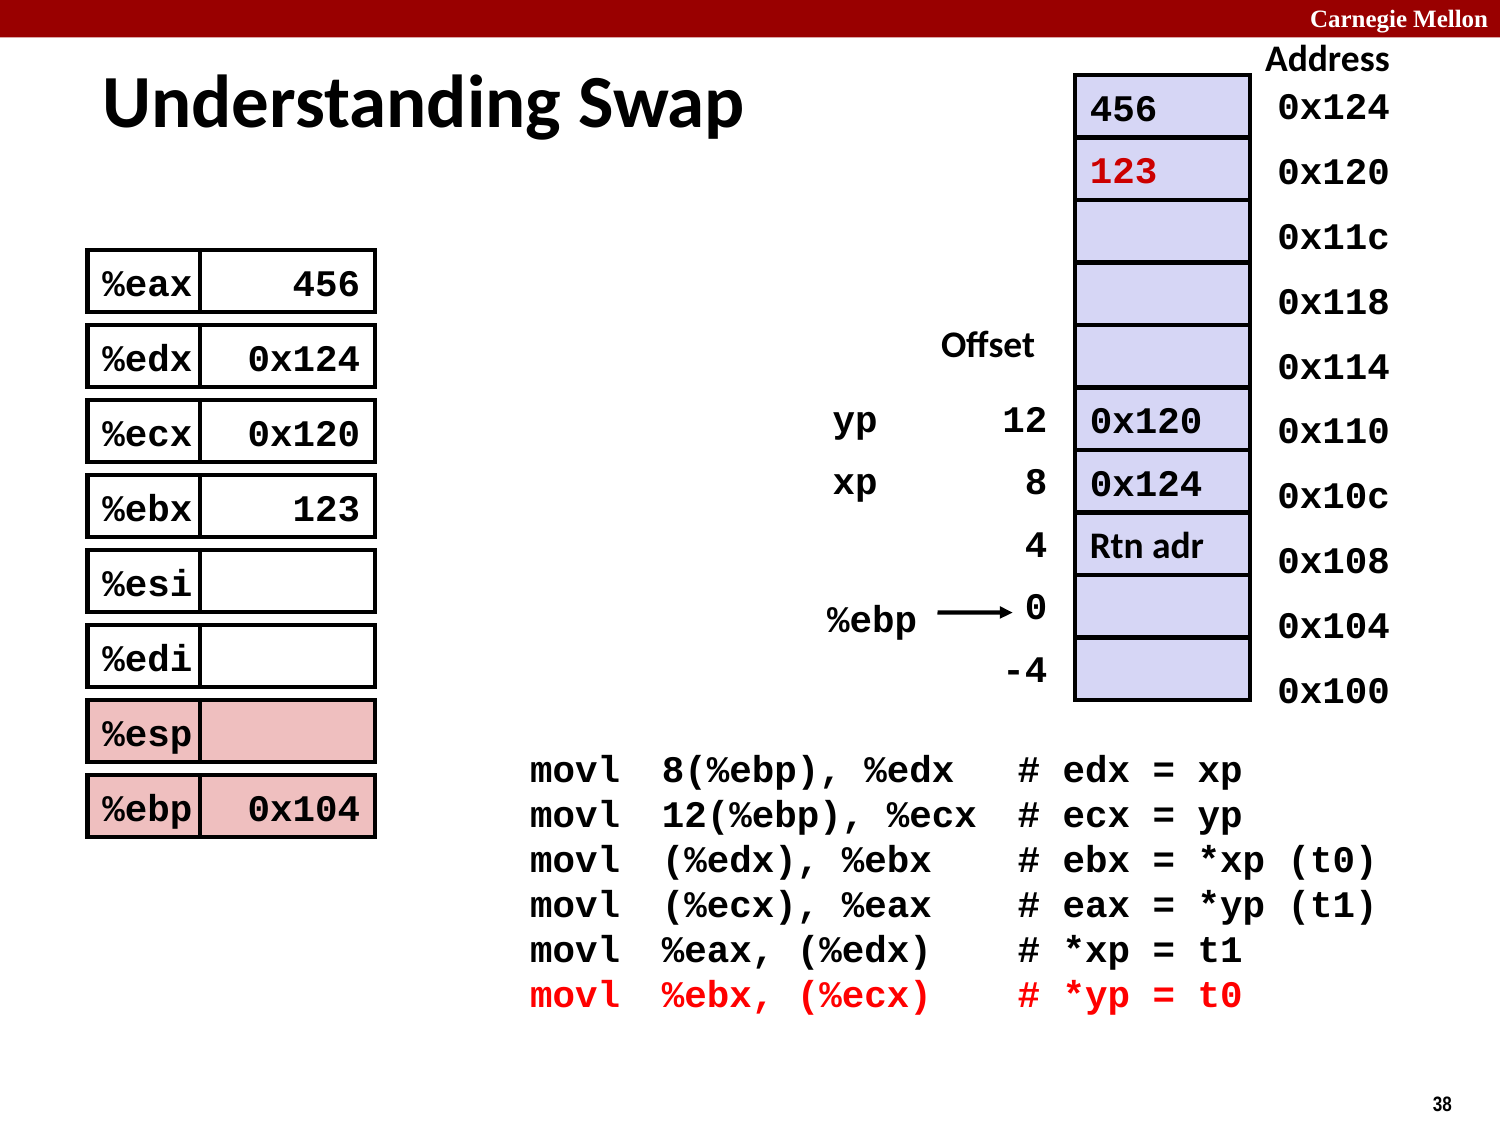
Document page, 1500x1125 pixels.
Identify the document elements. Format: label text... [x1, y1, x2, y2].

text_box Rtn adr [1074, 512, 1250, 574]
text_box 0x11c [1262, 204, 1463, 265]
text_box 0x120 [1262, 139, 1463, 200]
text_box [87, 249, 201, 838]
text_box [1074, 637, 1250, 700]
text_box 456 [201, 249, 375, 313]
title Understanding Swap [87, 49, 1134, 145]
text_box 0x10c [1262, 463, 1463, 524]
text_box 0x104 [1262, 593, 1463, 654]
text_box [1074, 199, 1250, 262]
text_box 0x118 [1262, 269, 1463, 330]
text_box [1074, 262, 1250, 324]
text_box Offset [926, 312, 1050, 373]
text_box xp [825, 449, 933, 510]
text_box 0x100 [1262, 658, 1463, 719]
text_box 12 [987, 387, 1085, 448]
text_box [1074, 324, 1250, 388]
text_box 0x124 [1262, 74, 1463, 135]
text_box 0 [987, 574, 1085, 635]
text_box 0x120 [1074, 388, 1250, 449]
text_box 0x110 [1262, 399, 1463, 459]
text_box [1074, 574, 1250, 637]
text_box 0x108 [1262, 528, 1463, 589]
text_box -4 [987, 637, 1085, 698]
text_box [204, 624, 375, 688]
text_box 8 [987, 449, 1085, 510]
text_box yp [825, 387, 933, 448]
text_box 0x124 [204, 324, 375, 388]
text_box 0x104 [204, 774, 375, 838]
text_box 0x124 [1074, 449, 1250, 512]
text_box Address [1250, 26, 1405, 87]
text_box 0x120 [204, 399, 375, 463]
text_box 123 [204, 474, 375, 538]
text_box movl 8(%ebp), %edx # edx = xp movl 12(%ebp), %ecx # ecx = yp movl (%edx), %ebx # ebx = *xp (t0) movl (%ecx), %eax # eax = *yp (t1) movl %eax, (%edx) # *xp = t1 movl %ebx, (%ecx) # *yp = t0 [449, 737, 1425, 1022]
text_box 123 [1074, 137, 1250, 199]
text_box [204, 549, 375, 613]
text_box 0x114 [1262, 334, 1463, 395]
text_box 4 [987, 512, 1085, 573]
text_box 456 [1074, 74, 1250, 137]
text_box %ebp [812, 587, 933, 648]
text_box [204, 699, 375, 763]
